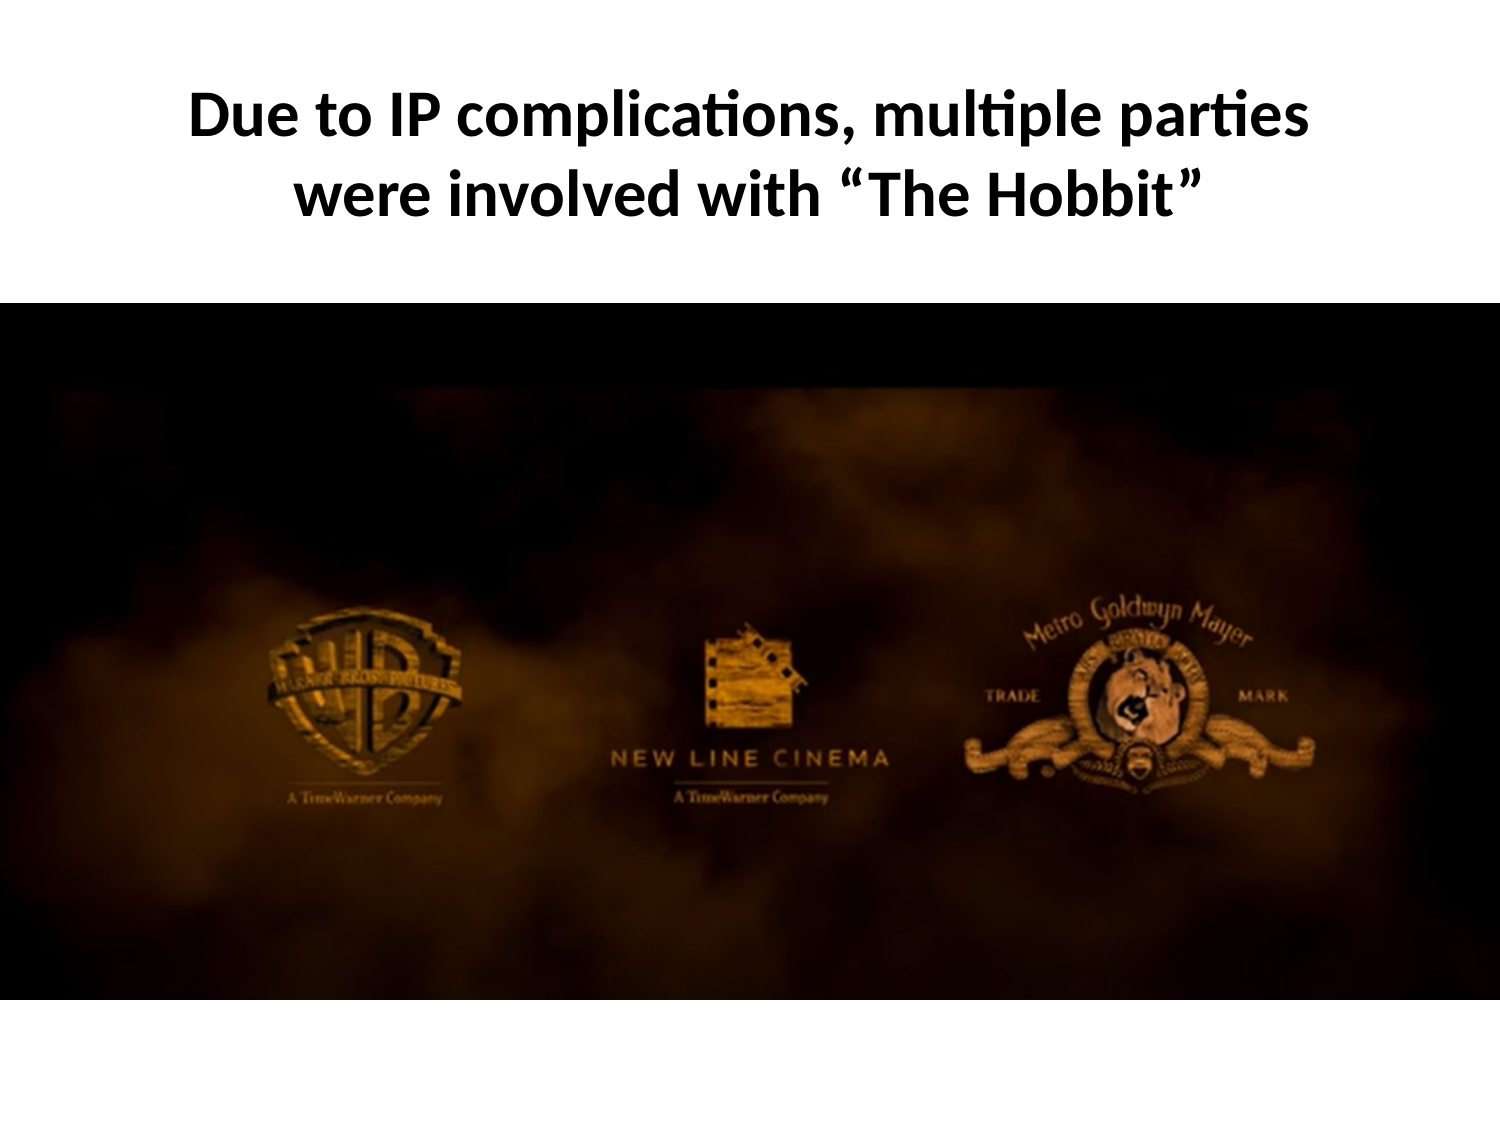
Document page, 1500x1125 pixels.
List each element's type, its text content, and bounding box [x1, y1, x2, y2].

text_box Due to IP complications, multiple parties were involved with “The Hobbit” [74, 62, 1425, 250]
picture [0, 303, 1500, 1001]
